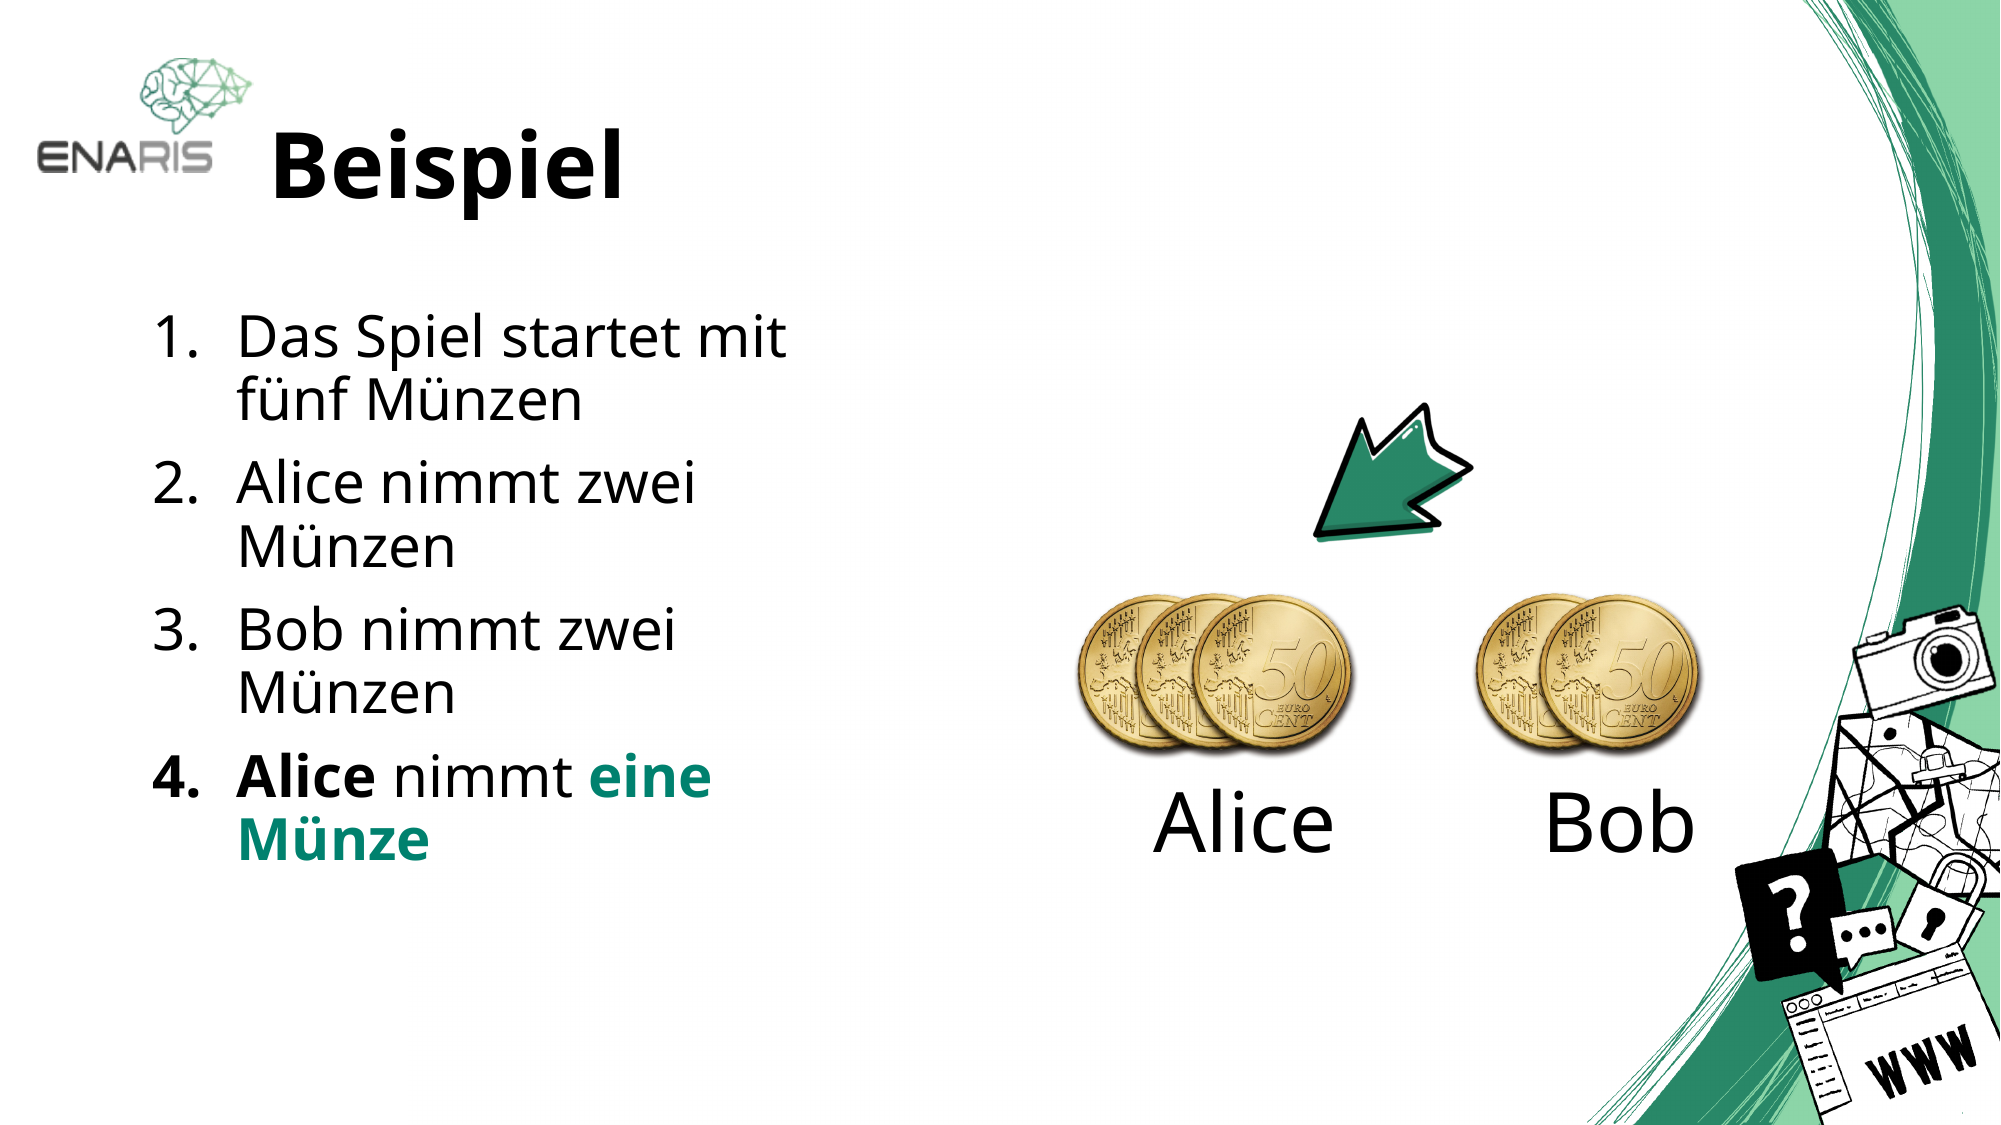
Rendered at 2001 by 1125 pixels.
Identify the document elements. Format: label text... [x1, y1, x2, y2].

picture [408, 0, 2000, 1125]
text_box Alice [1058, 762, 1432, 877]
list Das Spiel startet mit fünf Münzen Alice nimmt zwei Münzen Bob nimmt zwei Münzen Alice nimmt eine Münze [137, 299, 924, 1014]
text_box Bob [1432, 762, 1808, 877]
title Beispiel [253, 59, 1863, 278]
picture [37, 58, 254, 173]
